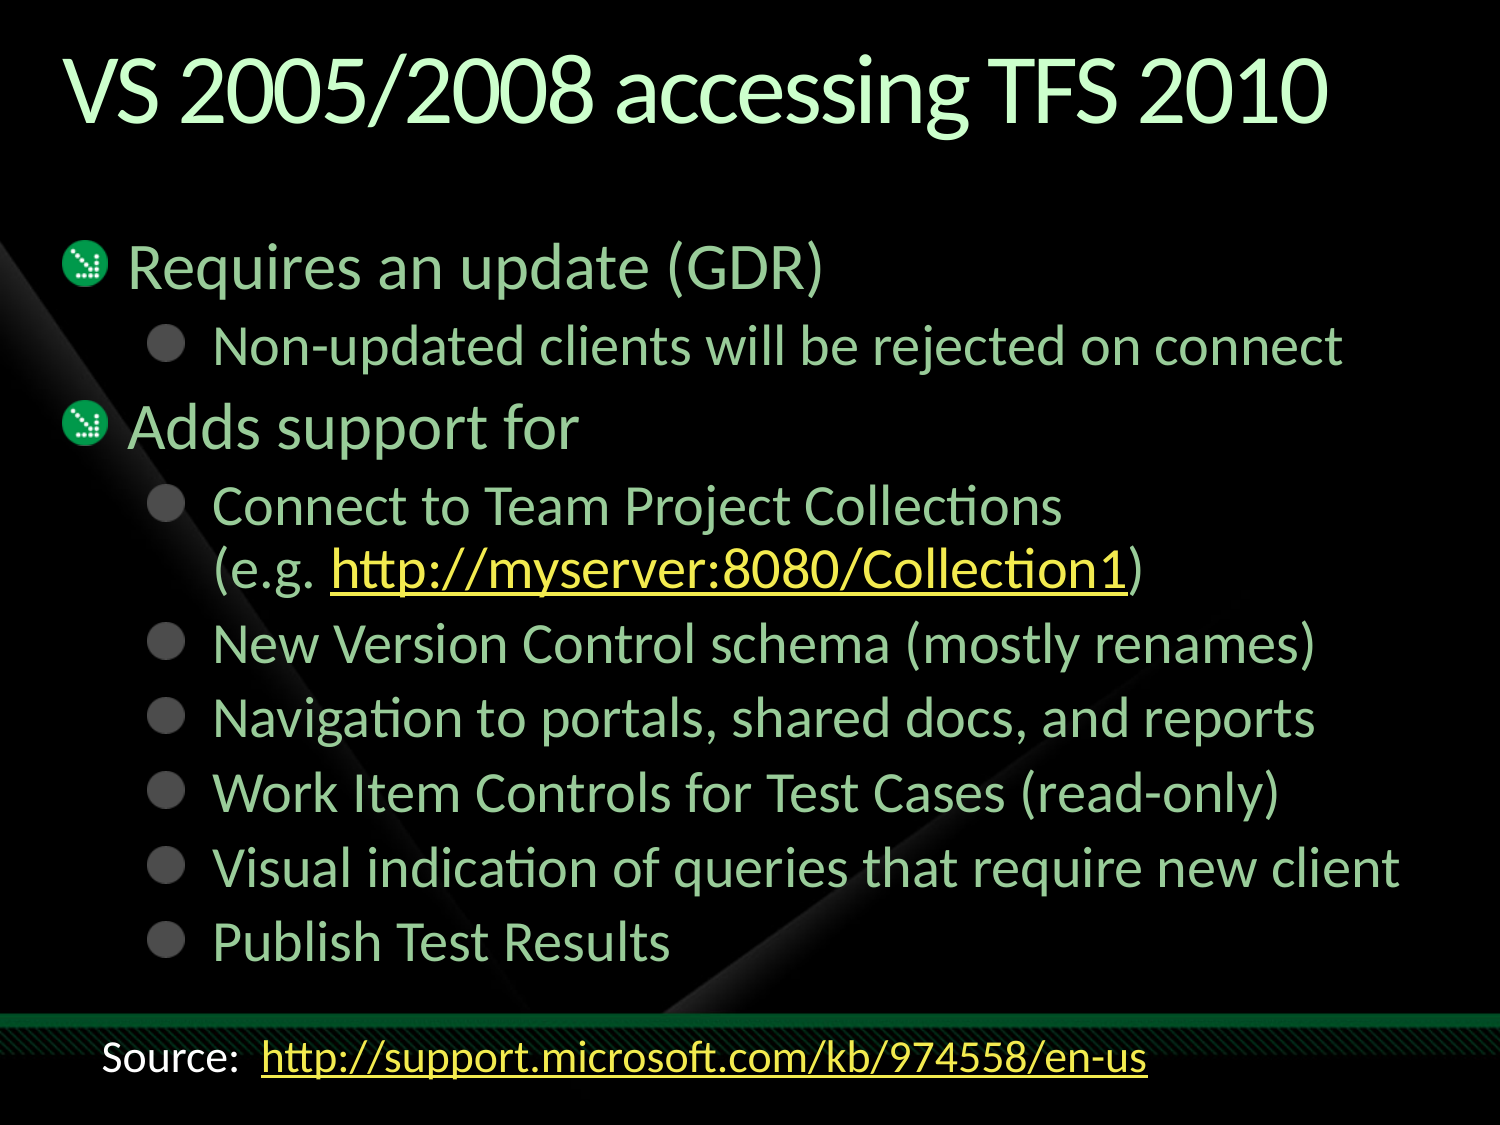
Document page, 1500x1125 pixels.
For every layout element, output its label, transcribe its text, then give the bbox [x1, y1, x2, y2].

list Requires an update (GDR) Non-updated clients will be rejected on connect Adds support for Connect to Team Project Collections (e.g. http://myserver:8080/Collection1) New Version Control schema (mostly renames) Navigation to portals, shared docs, and reports Work Item Controls for Test Cases (read-only) Visual indication of queries that require new client Publish Test Results [62, 231, 1438, 980]
picture [0, 0, 1500, 1125]
text_box Source: http://support.microsoft.com/kb/974558/en-us [86, 1018, 1174, 1125]
title VS 2005/2008 accessing TFS 2010 [62, 37, 1438, 147]
